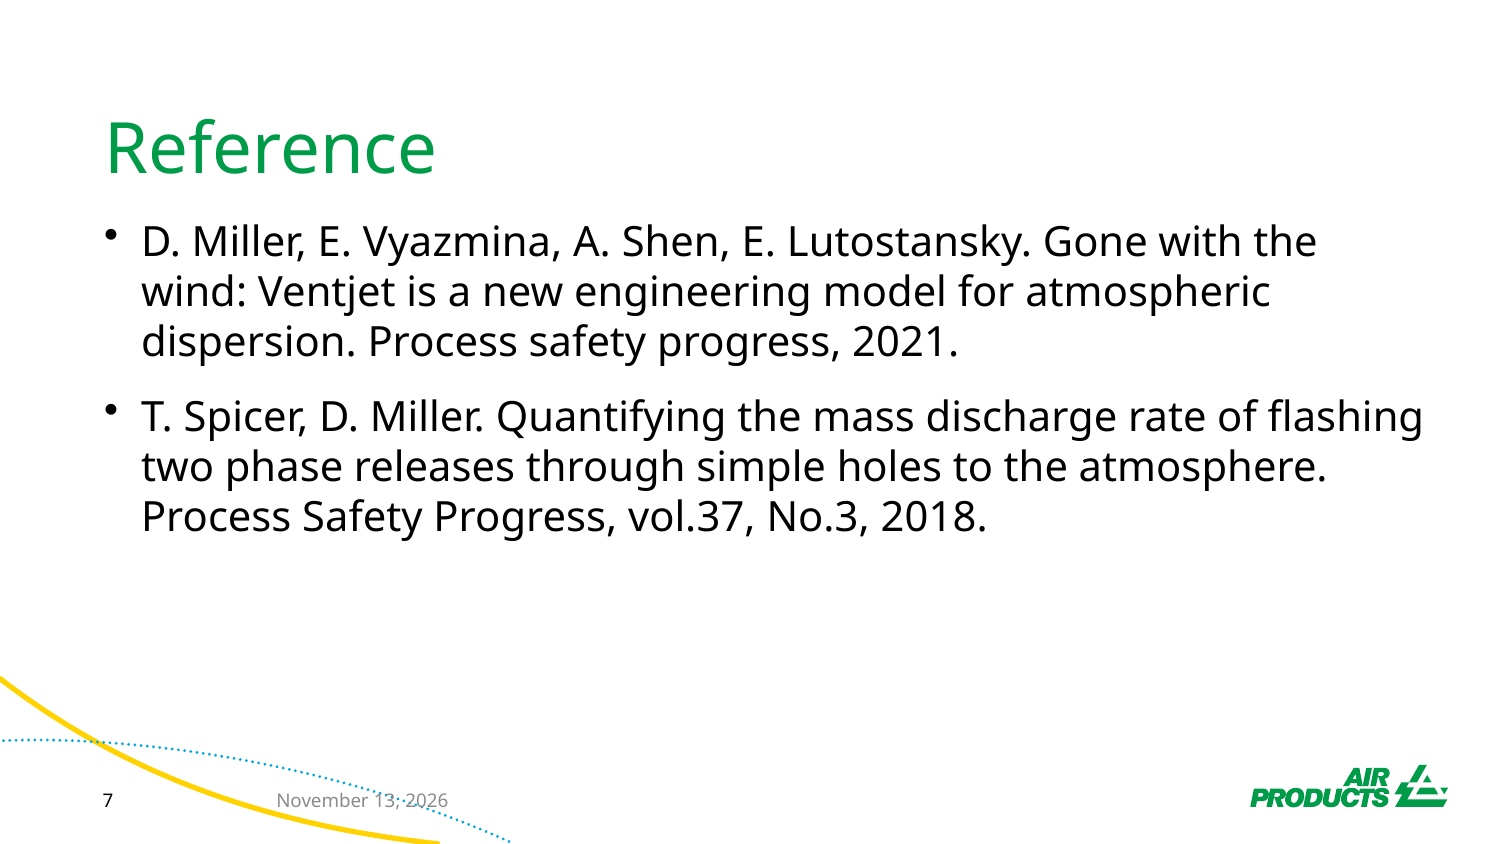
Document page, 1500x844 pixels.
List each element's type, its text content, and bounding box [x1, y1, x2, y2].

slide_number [331, 771, 510, 832]
slide_number 7 [87, 771, 331, 832]
title Reference [96, 55, 1440, 197]
list D. Miller, E. Vyazmina, A. Shen, E. Lutostansky. Gone with the wind: Ventjet is a new engineering model for atmospheric dispersion. Process safety progress, 2021. T. Spicer, D. Miller. Quantifying the mass discharge rate of flashing two phase releases through simple holes to the atmosphere. Process Safety Progress, vol.37, No.3, 2018. [96, 206, 1443, 708]
